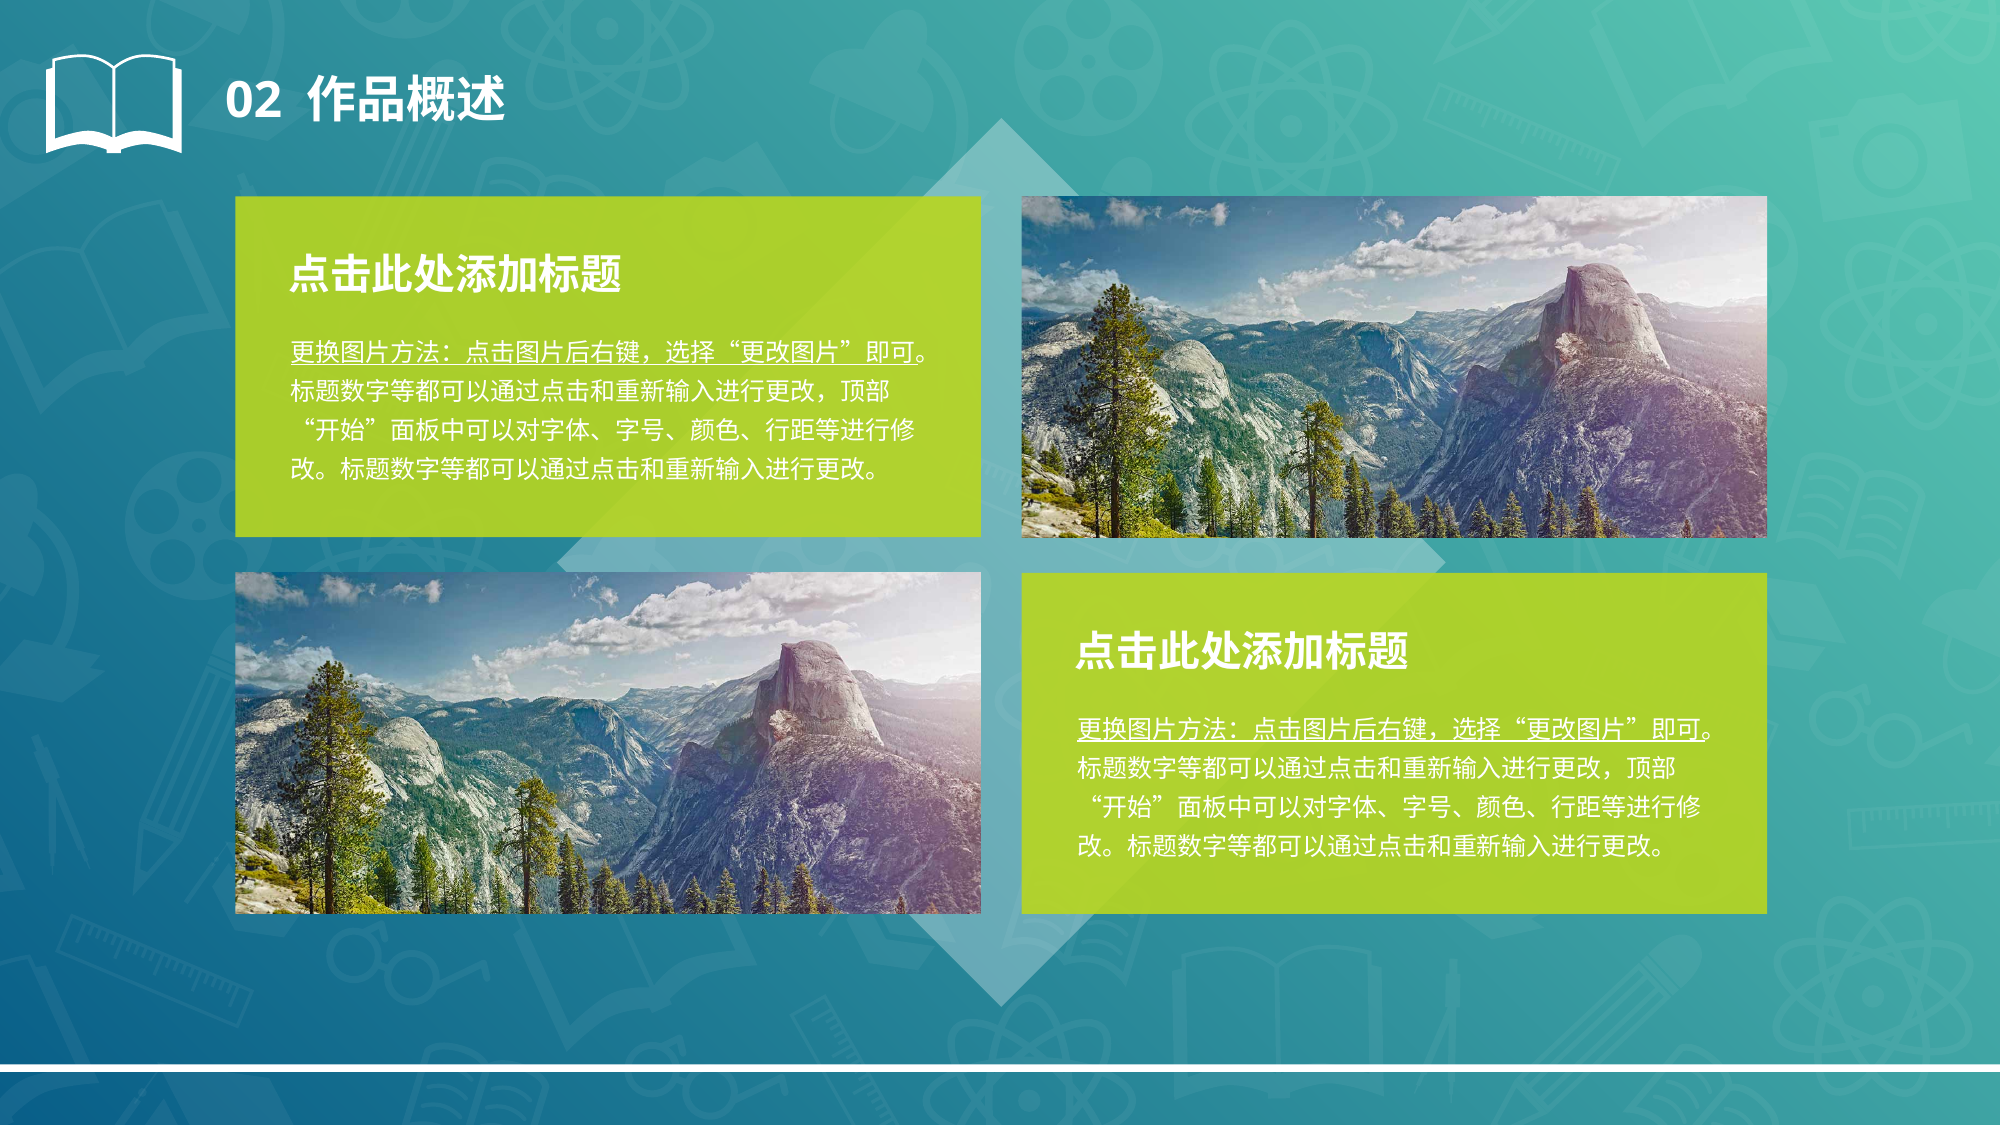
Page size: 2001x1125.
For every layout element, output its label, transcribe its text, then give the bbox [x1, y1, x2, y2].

text_box 更换图片方法：点击图片后右键，选择“更改图片”即可。标题数字等都可以通过点击和重新输入进行更改，顶部“开始”面板中可以对字体、字号、颜色、行距等进行修改。标题数字等都可以通过点击和重新输入进行更改。 [276, 320, 934, 491]
picture [235, 572, 981, 914]
list 02 作品概述 [209, 41, 1081, 162]
text_box 点击此处添加标题 [273, 240, 638, 306]
text_box [234, 195, 982, 538]
text_box 点击此处添加标题 [1060, 617, 1424, 682]
picture [1021, 196, 1768, 538]
text_box 更换图片方法：点击图片后右键，选择“更改图片”即可。标题数字等都可以通过点击和重新输入进行更改，顶部“开始”面板中可以对字体、字号、颜色、行距等进行修改。标题数字等都可以通过点击和重新输入进行更改。 [1062, 696, 1720, 868]
text_box [1021, 572, 1768, 915]
text_box [556, 117, 1446, 1007]
